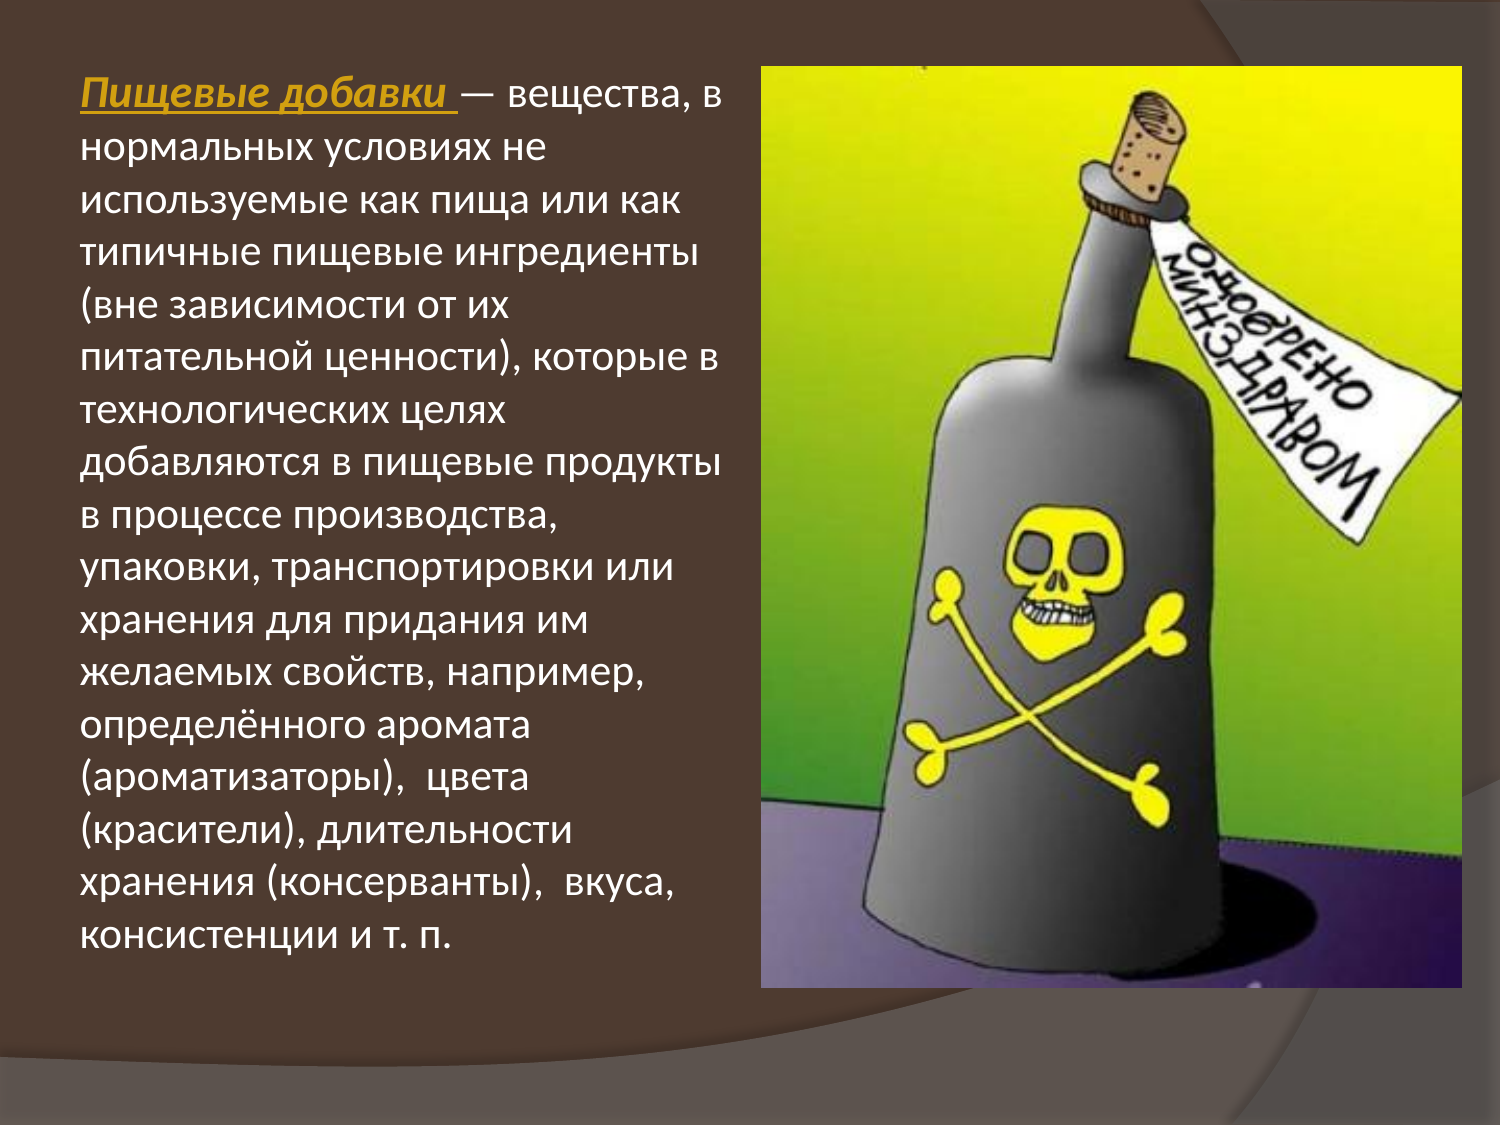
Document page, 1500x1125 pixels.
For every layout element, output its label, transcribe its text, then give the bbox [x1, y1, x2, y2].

picture [761, 66, 1462, 988]
text_box Пищевые добавки — вещества, в нормальных условиях не используемые как пища или как типичные пищевые ингредиенты (вне зависимости от их питательной ценности), которые в технологических целях добавляются в пищевые продукты в процессе производства, упаковки, транспортировки или хранения для придания им желаемых свойств, например, определённого аромата (ароматизаторы), цвета (красители), длительности хранения (консерванты), вкуса, консистенции и т. п. [64, 54, 739, 965]
